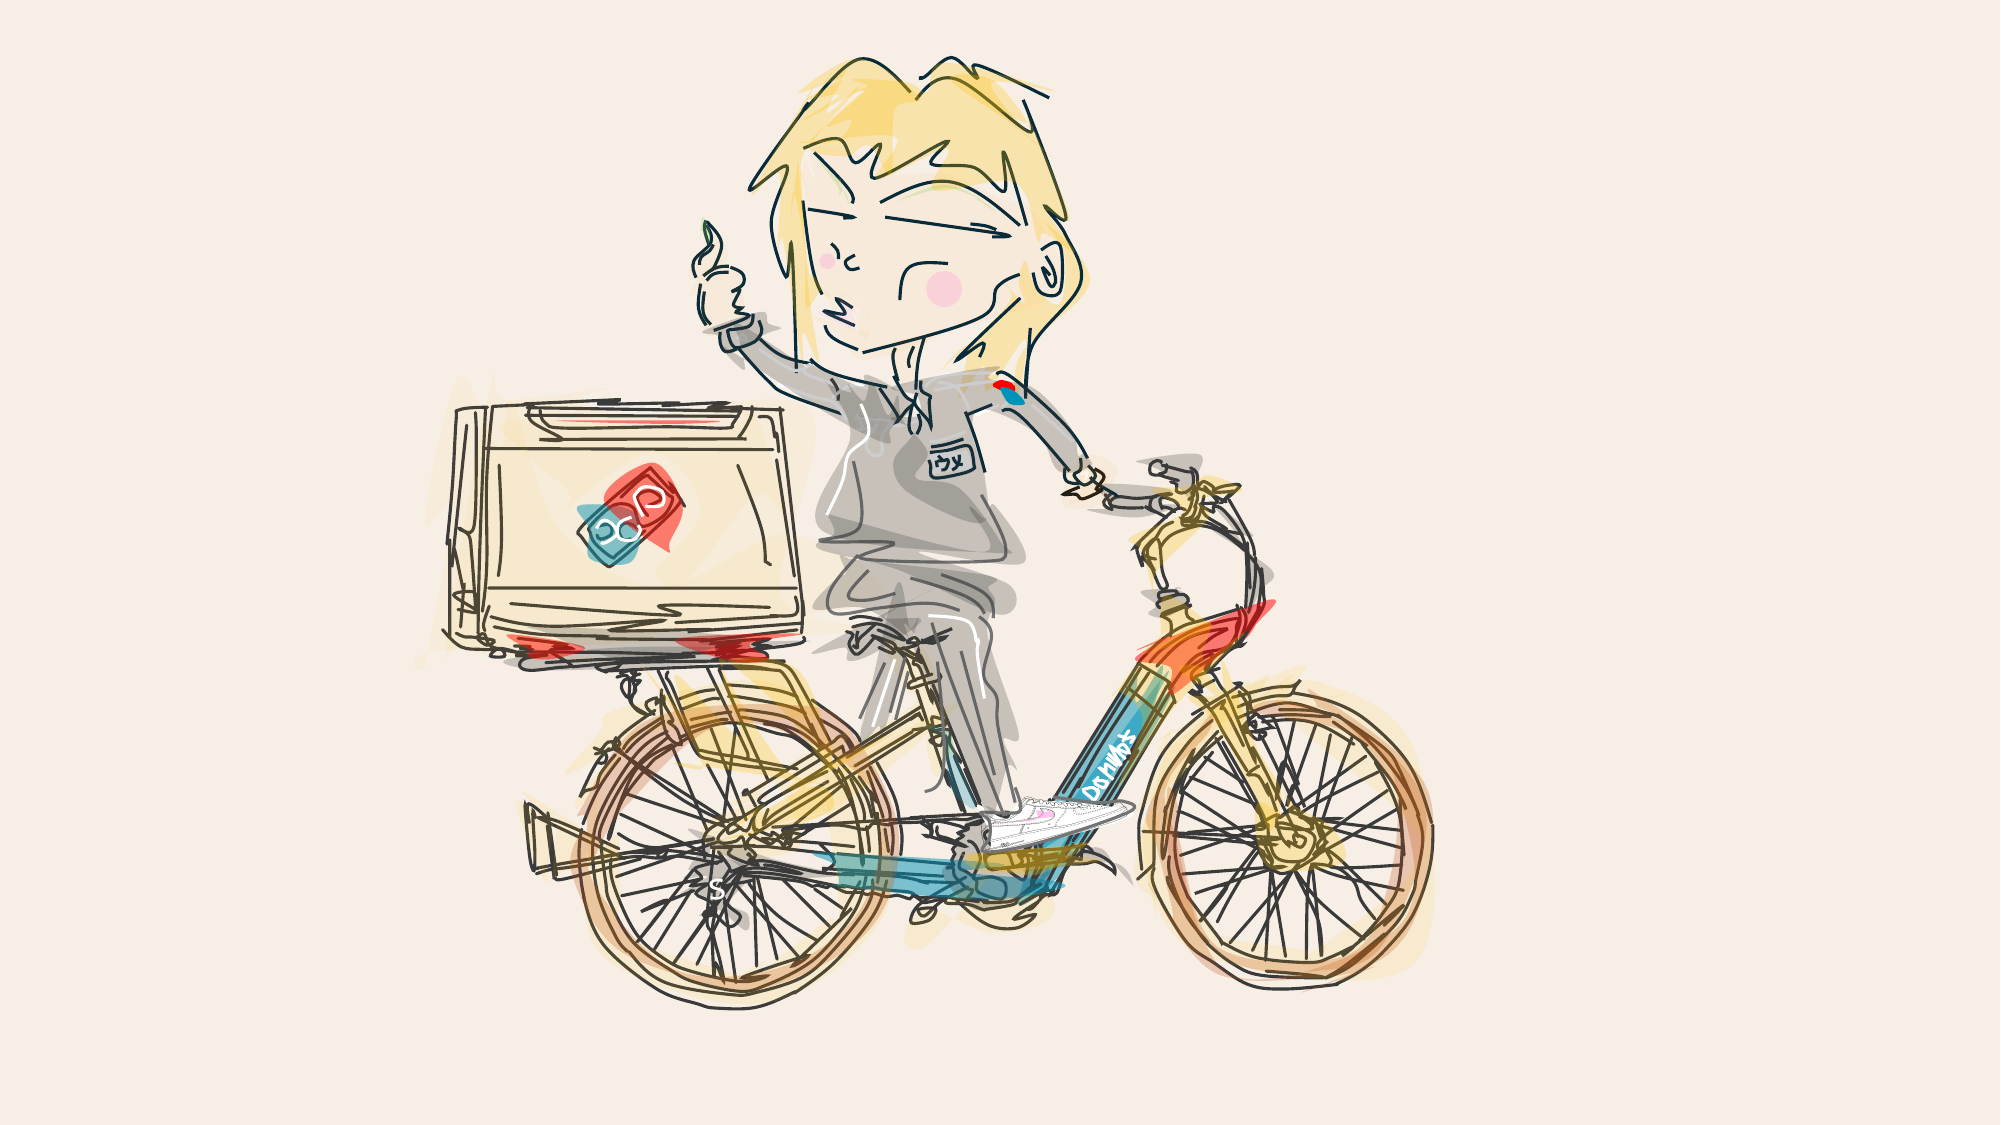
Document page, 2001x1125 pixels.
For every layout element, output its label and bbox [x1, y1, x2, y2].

text_box [1141, 681, 1436, 994]
text_box [827, 66, 835, 75]
text_box [940, 55, 964, 63]
picture [240, 75, 1760, 1050]
text_box [837, 66, 848, 75]
text_box [568, 703, 900, 1007]
text_box [817, 56, 897, 75]
text_box [929, 61, 1010, 75]
text_box [971, 63, 997, 71]
